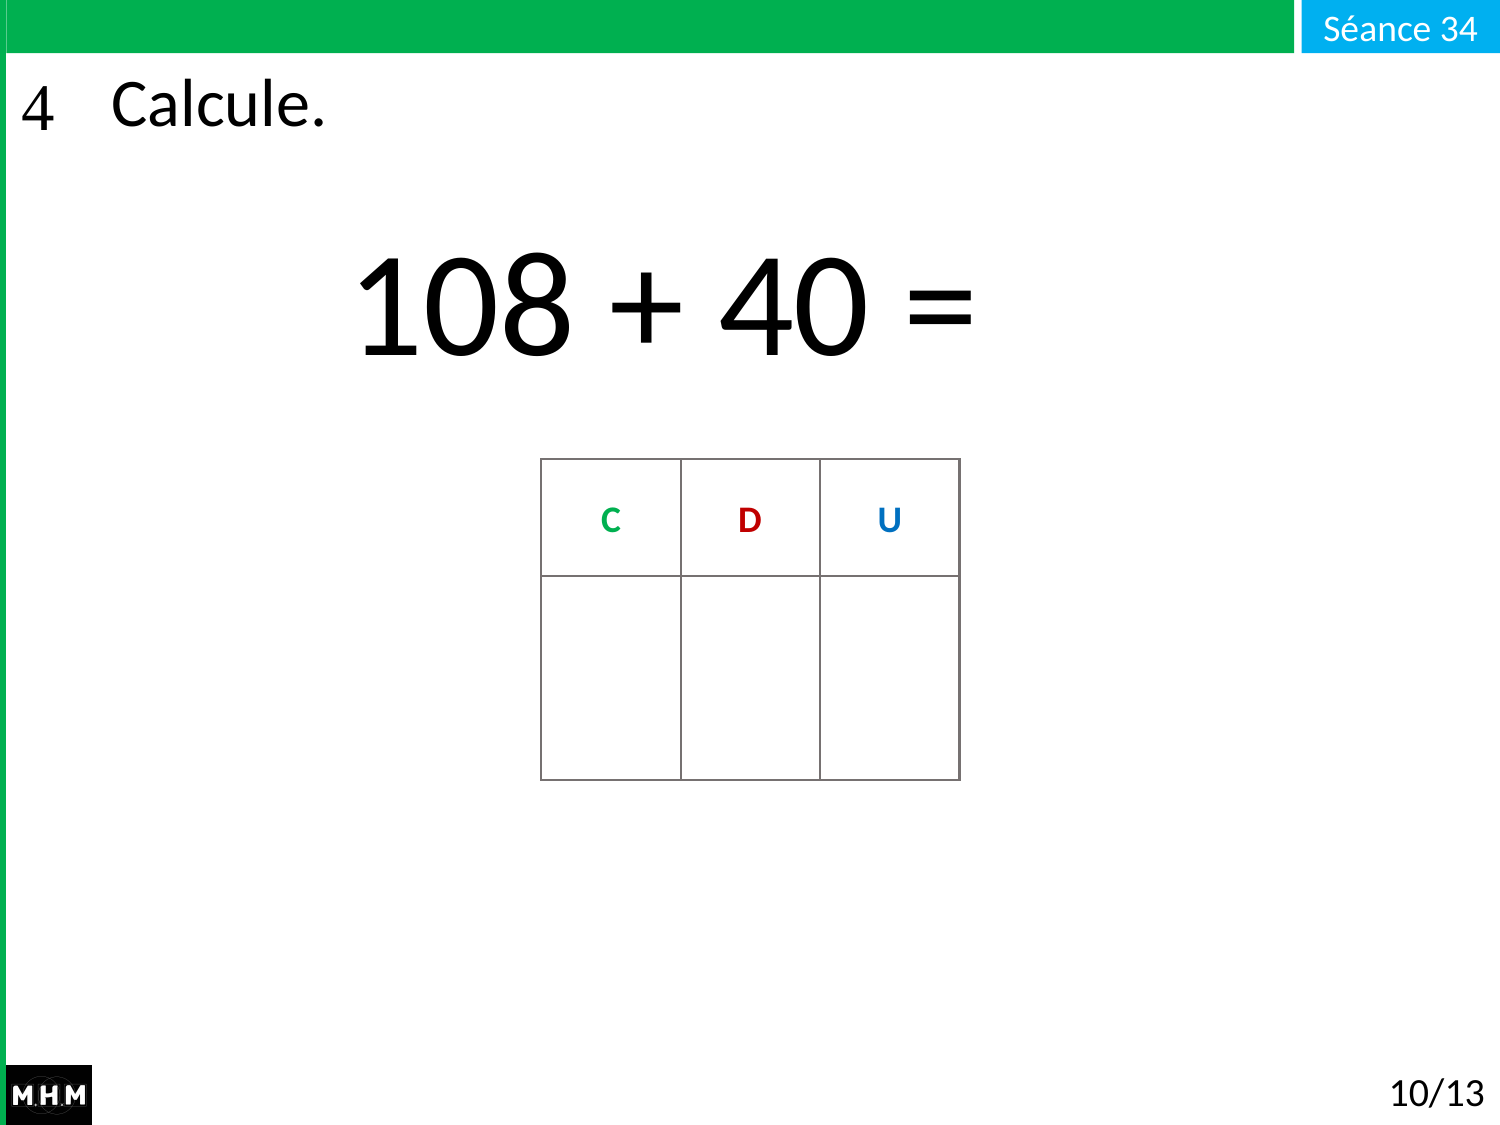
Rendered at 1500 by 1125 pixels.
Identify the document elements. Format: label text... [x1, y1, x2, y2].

text_box 108 + 40 = [333, 197, 1202, 393]
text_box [541, 459, 960, 780]
title Calcule. [96, 60, 1391, 150]
list 10/13 [1373, 1064, 1500, 1125]
picture [6, 1065, 92, 1125]
